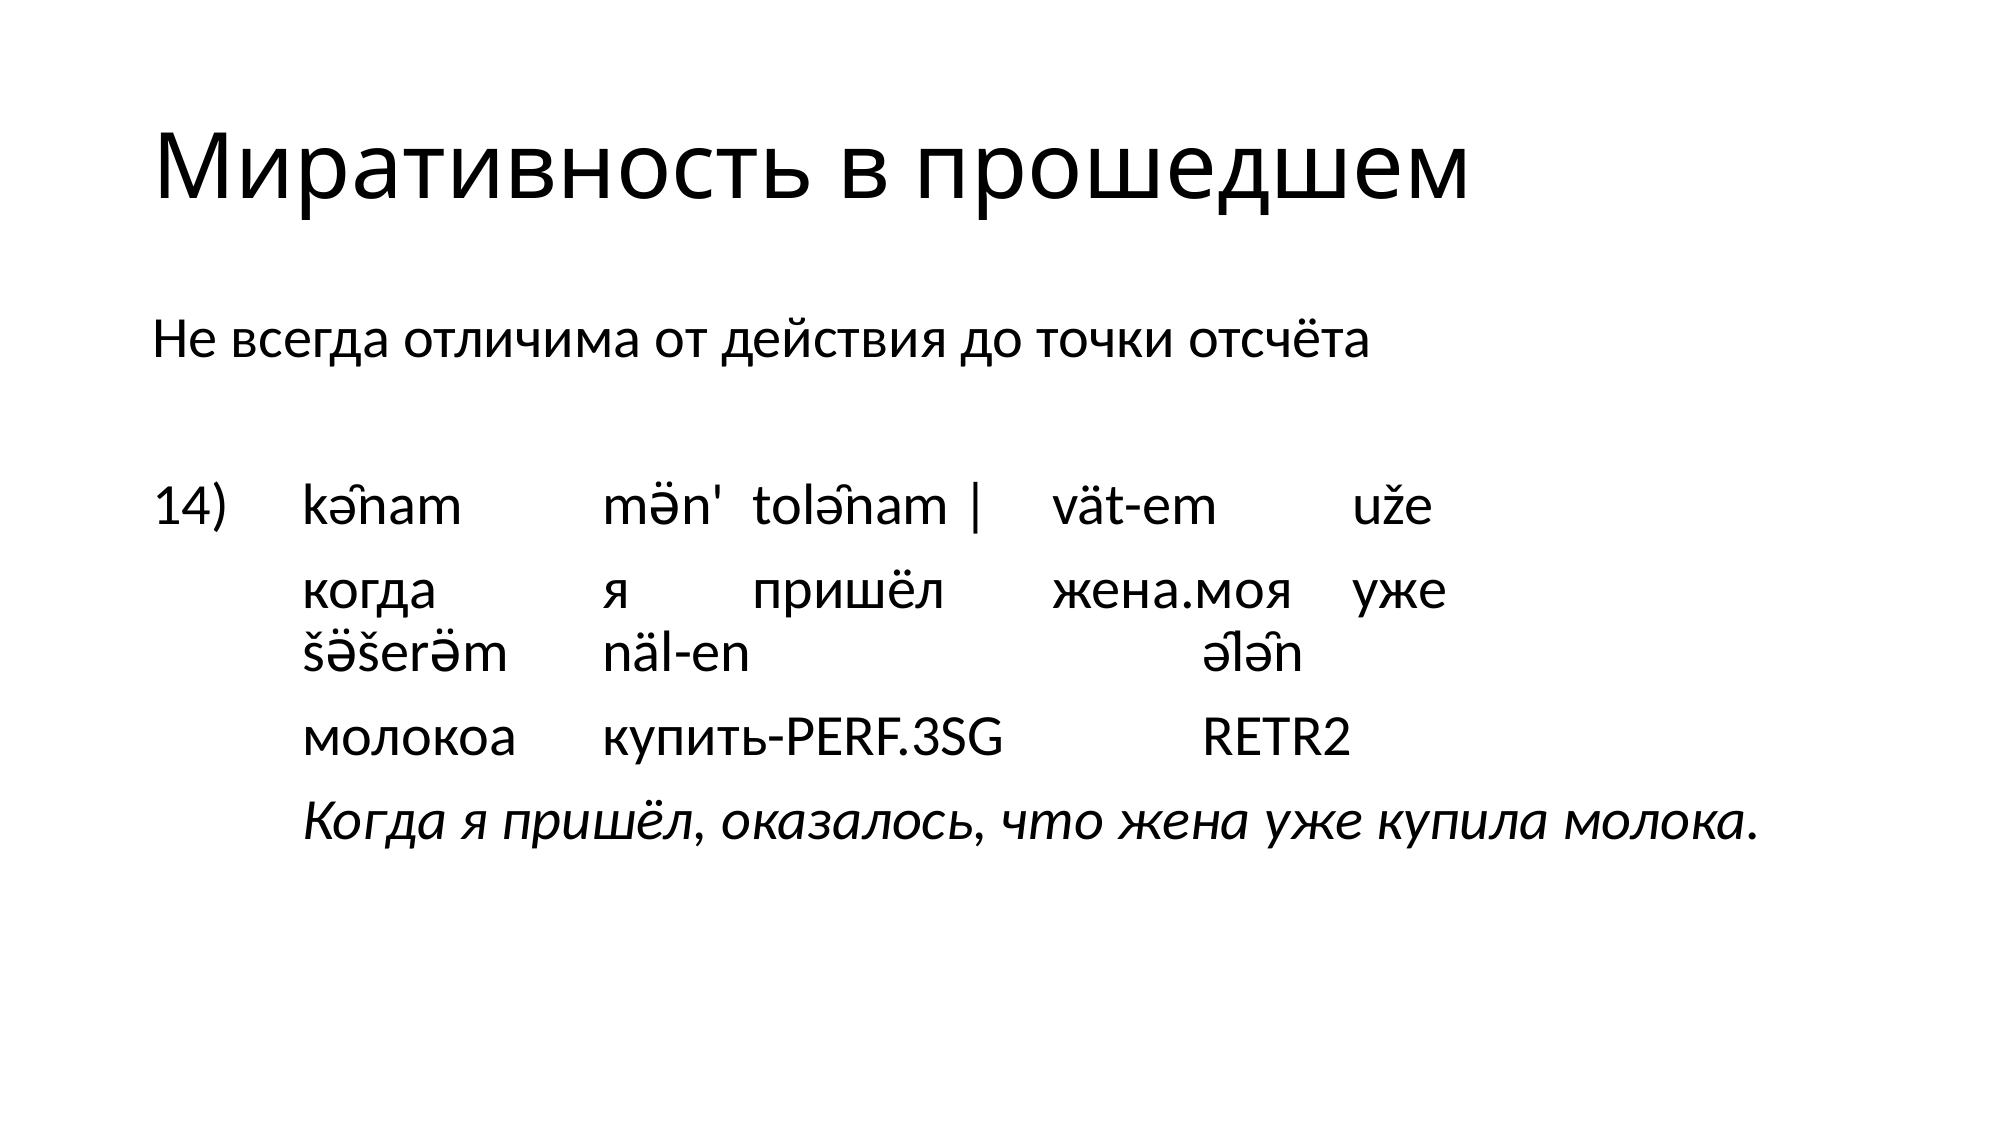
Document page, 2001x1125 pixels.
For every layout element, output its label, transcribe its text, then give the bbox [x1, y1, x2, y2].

list Не всегда отличима от действия до точки отсчёта 14) kə̑nam mə̈n' tolə̑nam | vät-em uže когда я пришёл жена.моя уже šə̈šerə̈m näl-en ə̑lə̑n молокоа купить-PERF.3SG RETR2 Когда я пришёл, оказалось, что жена уже купила молока. [137, 299, 1863, 1014]
title Миративность в прошедшем [137, 59, 1863, 278]
